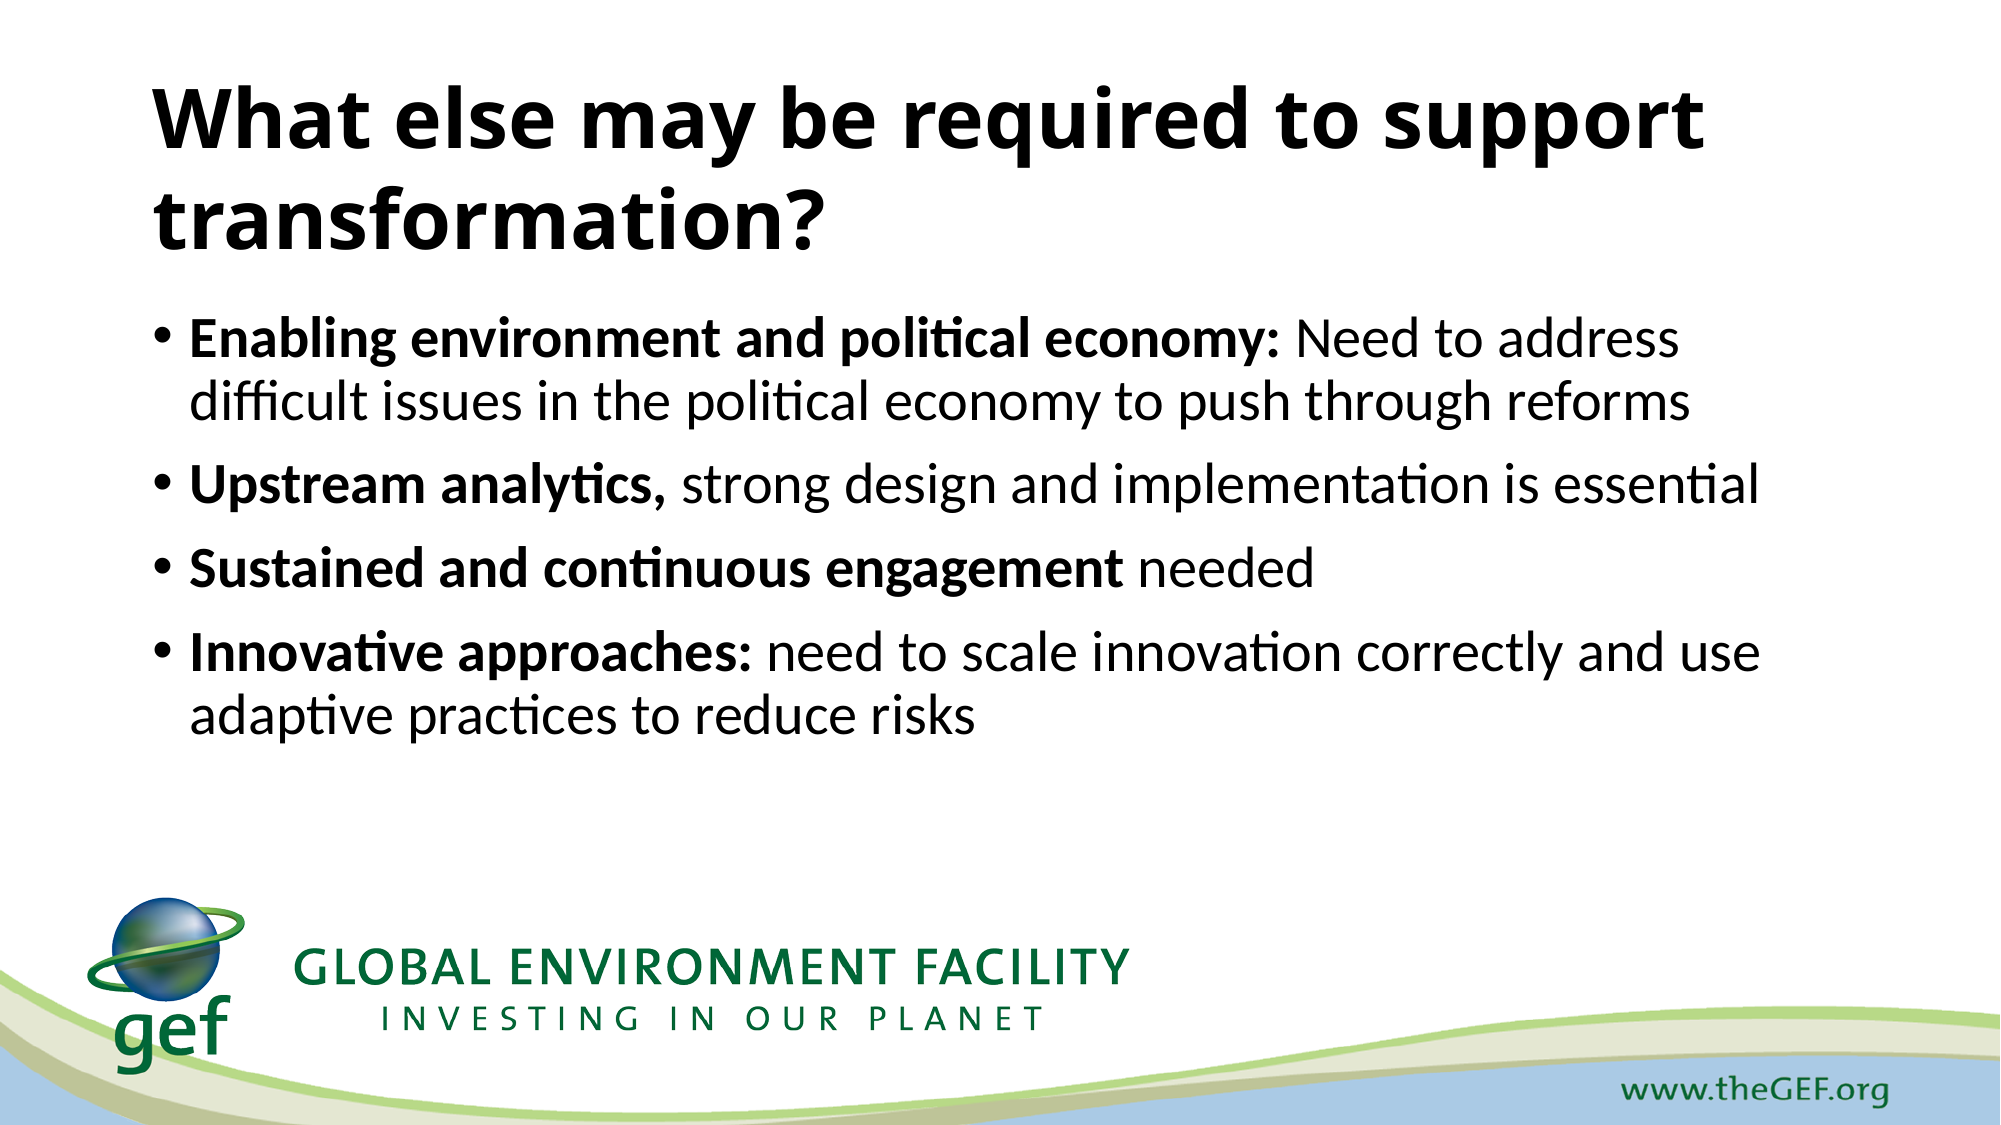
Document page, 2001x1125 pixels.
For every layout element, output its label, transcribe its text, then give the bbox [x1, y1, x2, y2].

picture [0, 862, 2000, 1125]
title What else may be required to support transformation? [137, 59, 1863, 278]
list Enabling environment and political economy: Need to address difficult issues in the political economy to push through reforms Upstream analytics, strong design and implementation is essential Sustained and continuous engagement needed Innovative approaches: need to scale innovation correctly and use adaptive practices to reduce risks [137, 299, 1863, 862]
